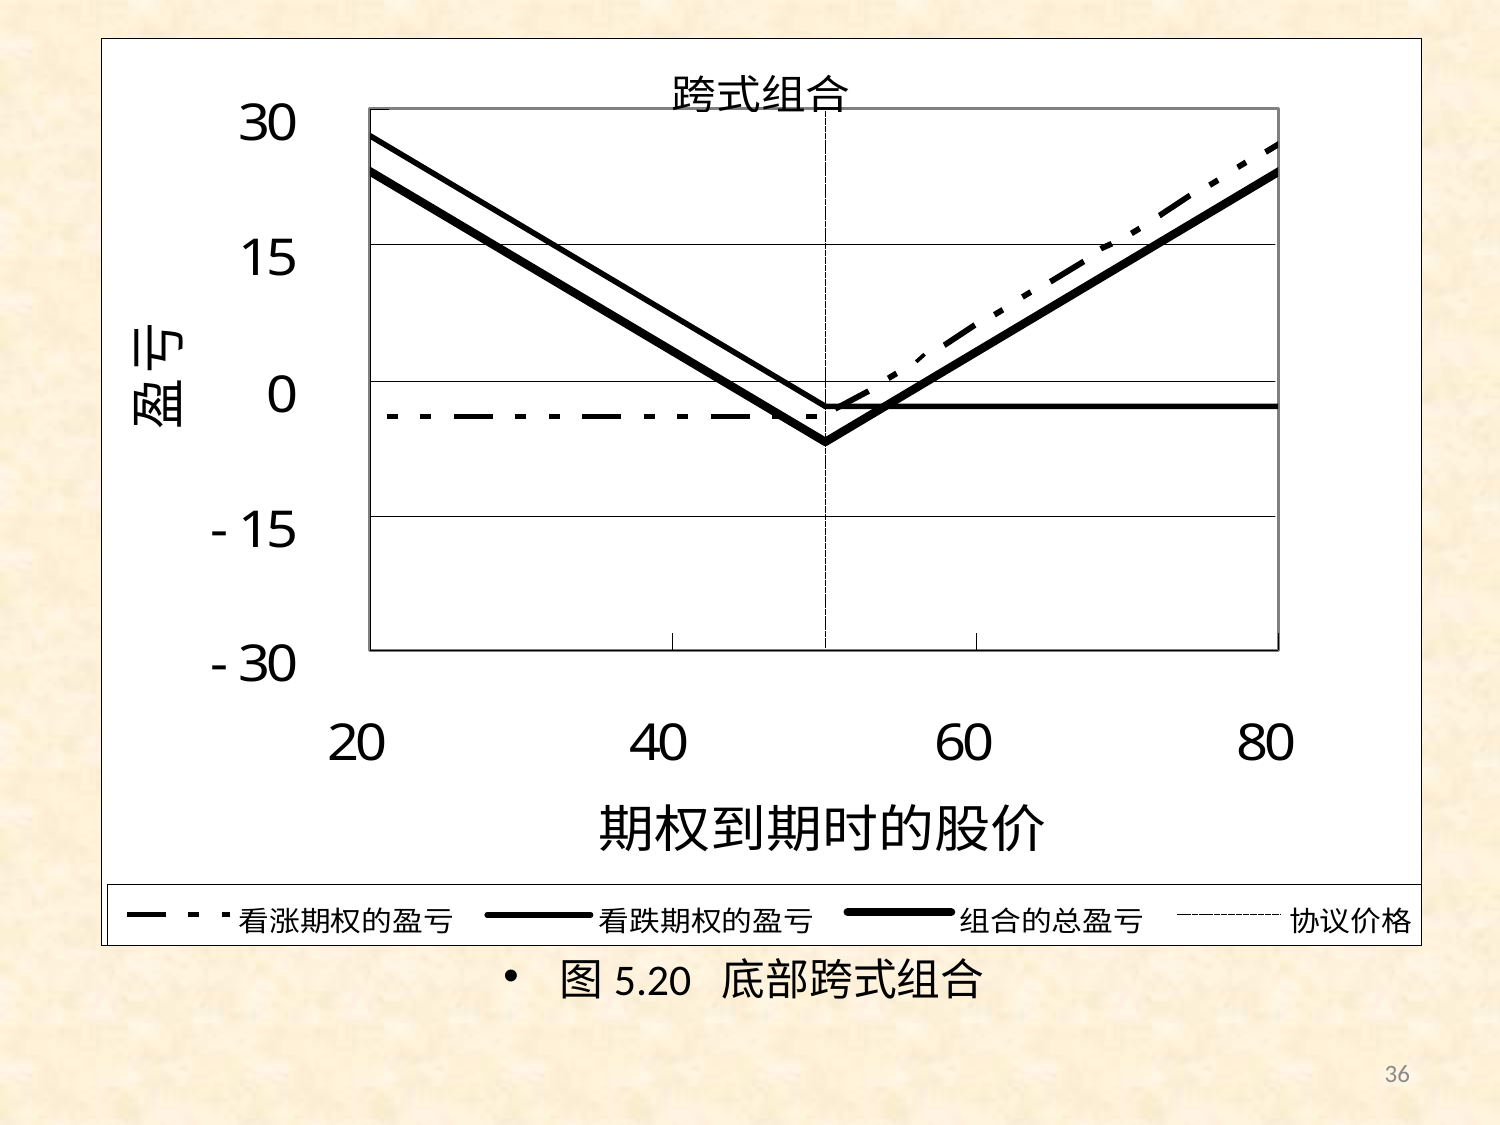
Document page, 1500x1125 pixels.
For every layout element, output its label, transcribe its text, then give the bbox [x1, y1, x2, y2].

picture [0, 0, 1500, 1125]
slide_number 36 [1074, 1042, 1425, 1103]
list 图5.20 底部跨式组合 [112, 968, 1388, 1063]
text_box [87, 24, 1438, 959]
